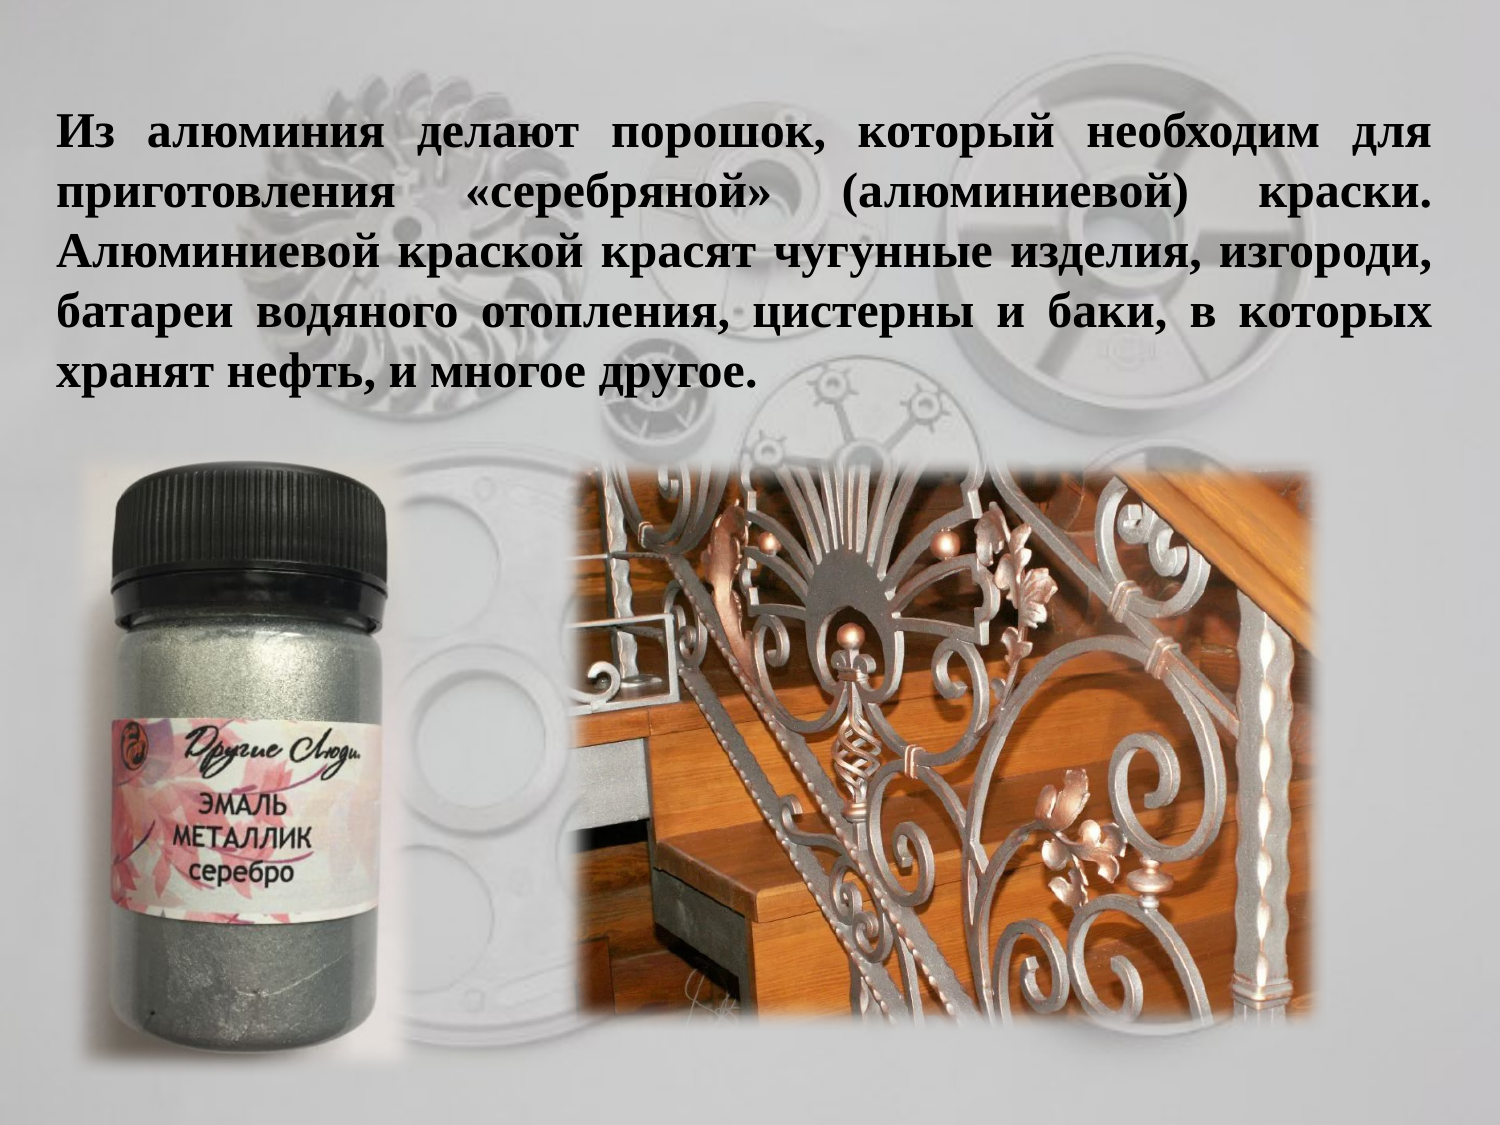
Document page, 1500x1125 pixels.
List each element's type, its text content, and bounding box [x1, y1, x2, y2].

text_box Из алюминия делают порошок, который необходим для приготовления «серебряной» (алюминиевой) краски. Алюминиевой краской красят чугунные изделия, изгороди, батареи водяного отопления, цистерны и баки, в которых хранят нефть, и многое другое. [41, 89, 1447, 405]
picture [0, 0, 1500, 1125]
